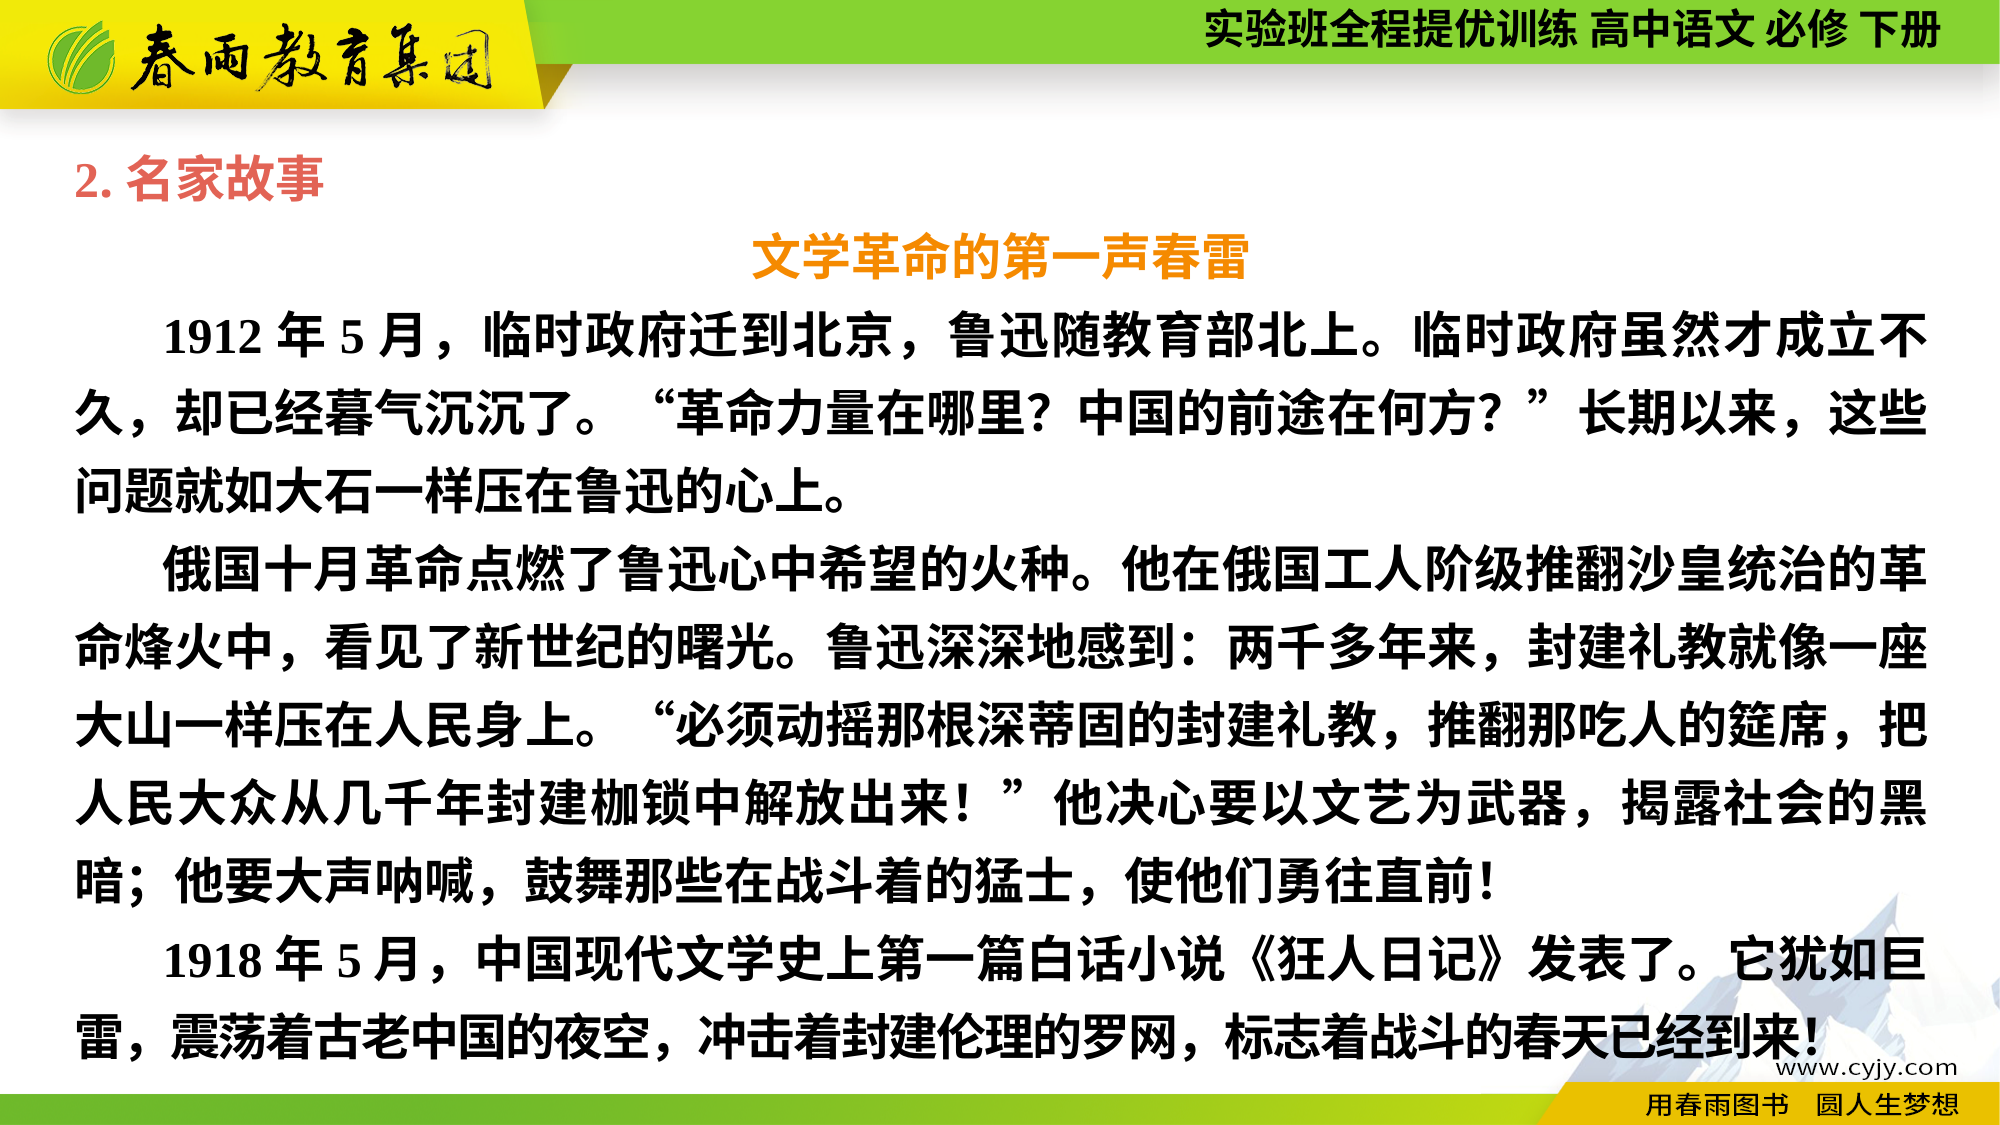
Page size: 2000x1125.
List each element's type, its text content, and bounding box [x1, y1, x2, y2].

picture [0, 0, 2000, 1125]
list 2.名家故事 文学革命的第一声春雷 1912年5月，临时政府迁到北京，鲁迅随教育部北上。临时政府虽然才成立不久，却已经暮气沉沉了。“革命力量在哪里？中国的前途在何方？”长期以来，这些问题就如大石一样压在鲁迅的心上。 俄国十月革命点燃了鲁迅心中希望的火种。他在俄国工人阶级推翻沙皇统治的革命烽火中，看见了新世纪的曙光。鲁迅深深地感到：两千多年来，封建礼教就像一座大山一样压在人民身上。“必须动摇那根深蒂固的封建礼教，推翻那吃人的筵席，把人民大众从几千年封建枷锁中解放出来！”他决心要以文艺为武器，揭露社会的黑暗；他要大声呐喊，鼓舞那些在战斗着的猛士，使他们勇往直前！ 1918年5月，中国现代文学史上第一篇白话小说《狂人日记》发表了。它犹如巨雷，震荡着古老中国的夜空，冲击着封建伦理的罗网，标志着战斗的春天已经到来！ [59, 122, 1944, 1083]
